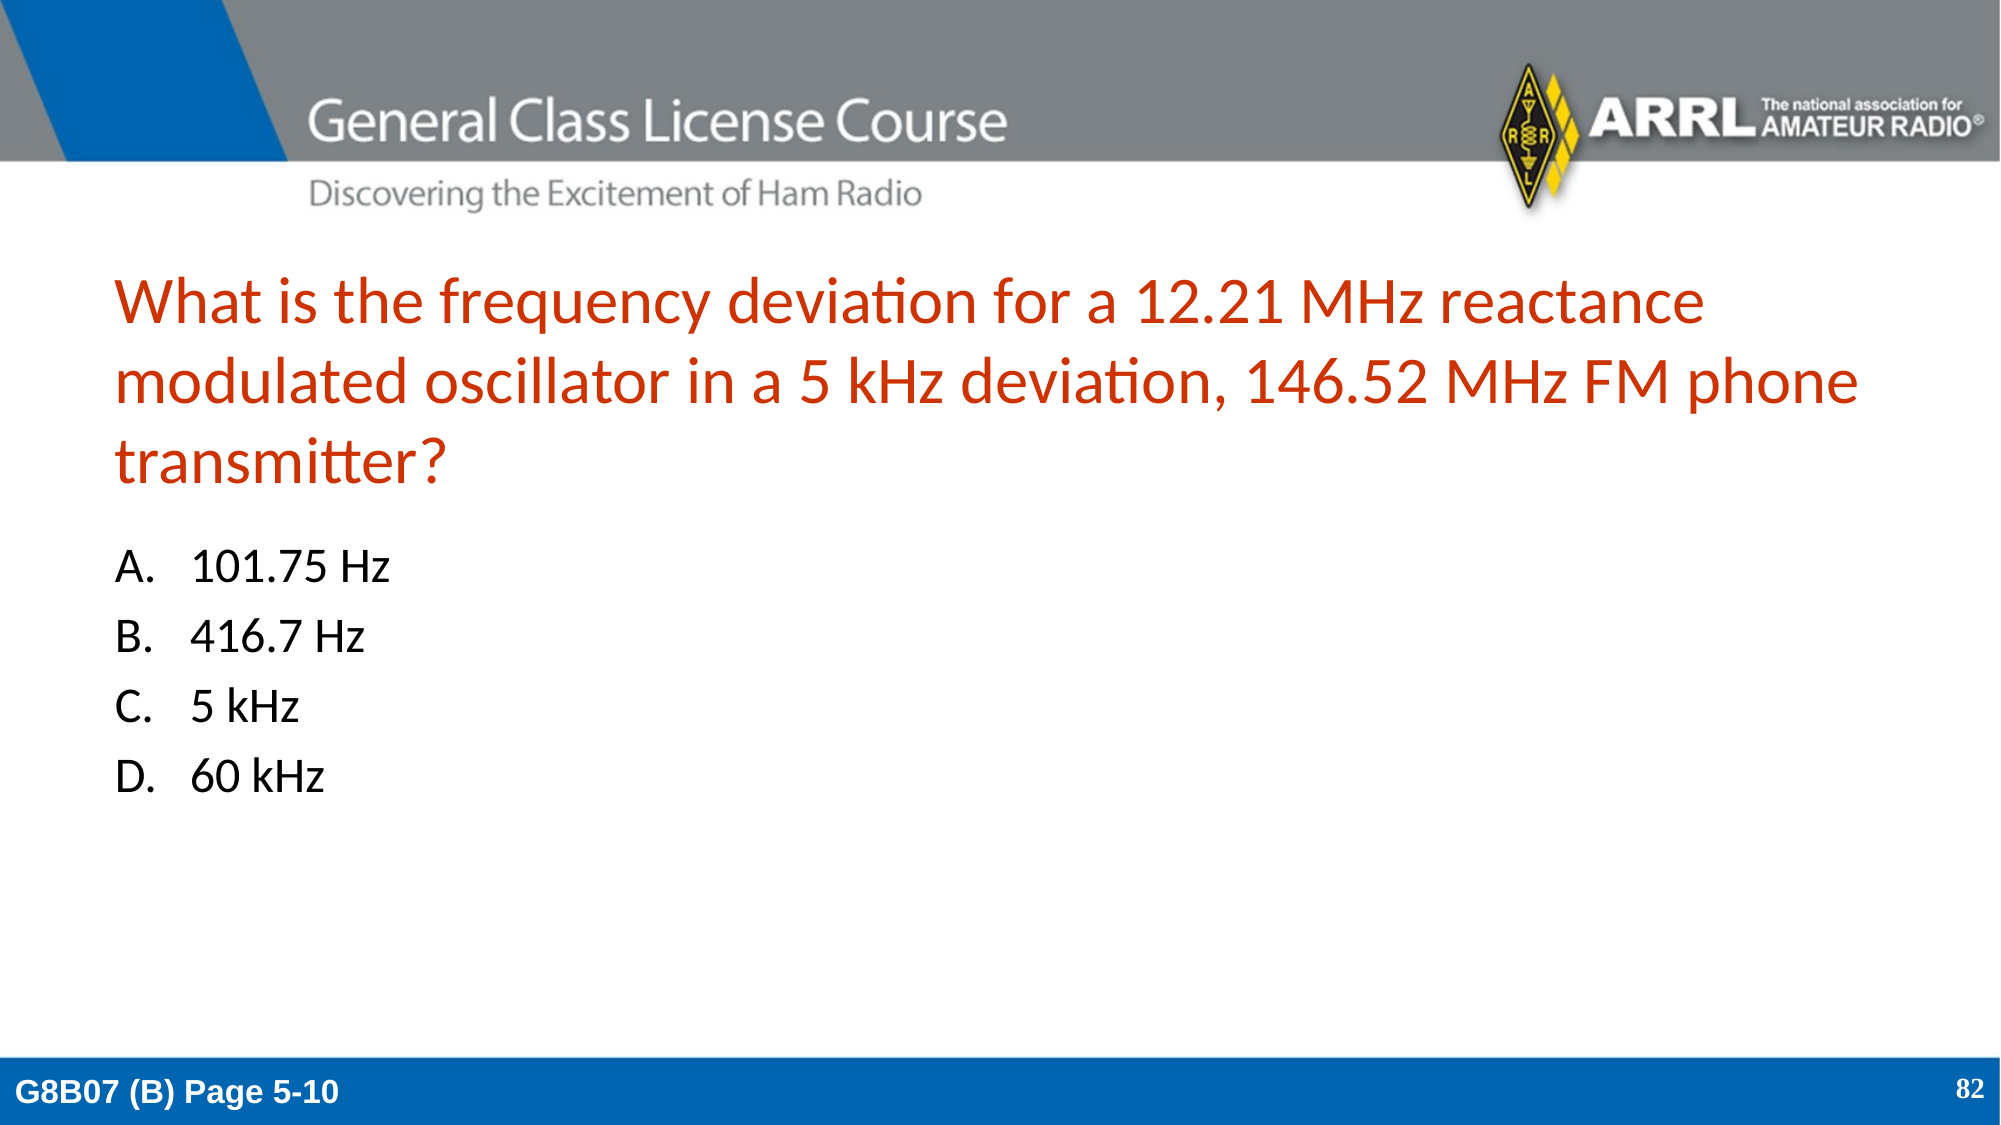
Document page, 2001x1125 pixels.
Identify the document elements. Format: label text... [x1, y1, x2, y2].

text_box G8B07 (B) Page 5-10 [0, 1062, 1313, 1118]
list 101.75 Hz 416.7 Hz 5 kHz 60 kHz [99, 525, 1900, 1005]
text_box 82 [1875, 1062, 2000, 1113]
title What is the frequency deviation for a 12.21 MHz reactance modulated oscillator in a 5 kHz deviation, 146.52 MHz FM phone transmitter? [99, 249, 1900, 468]
picture [0, 0, 2001, 1125]
